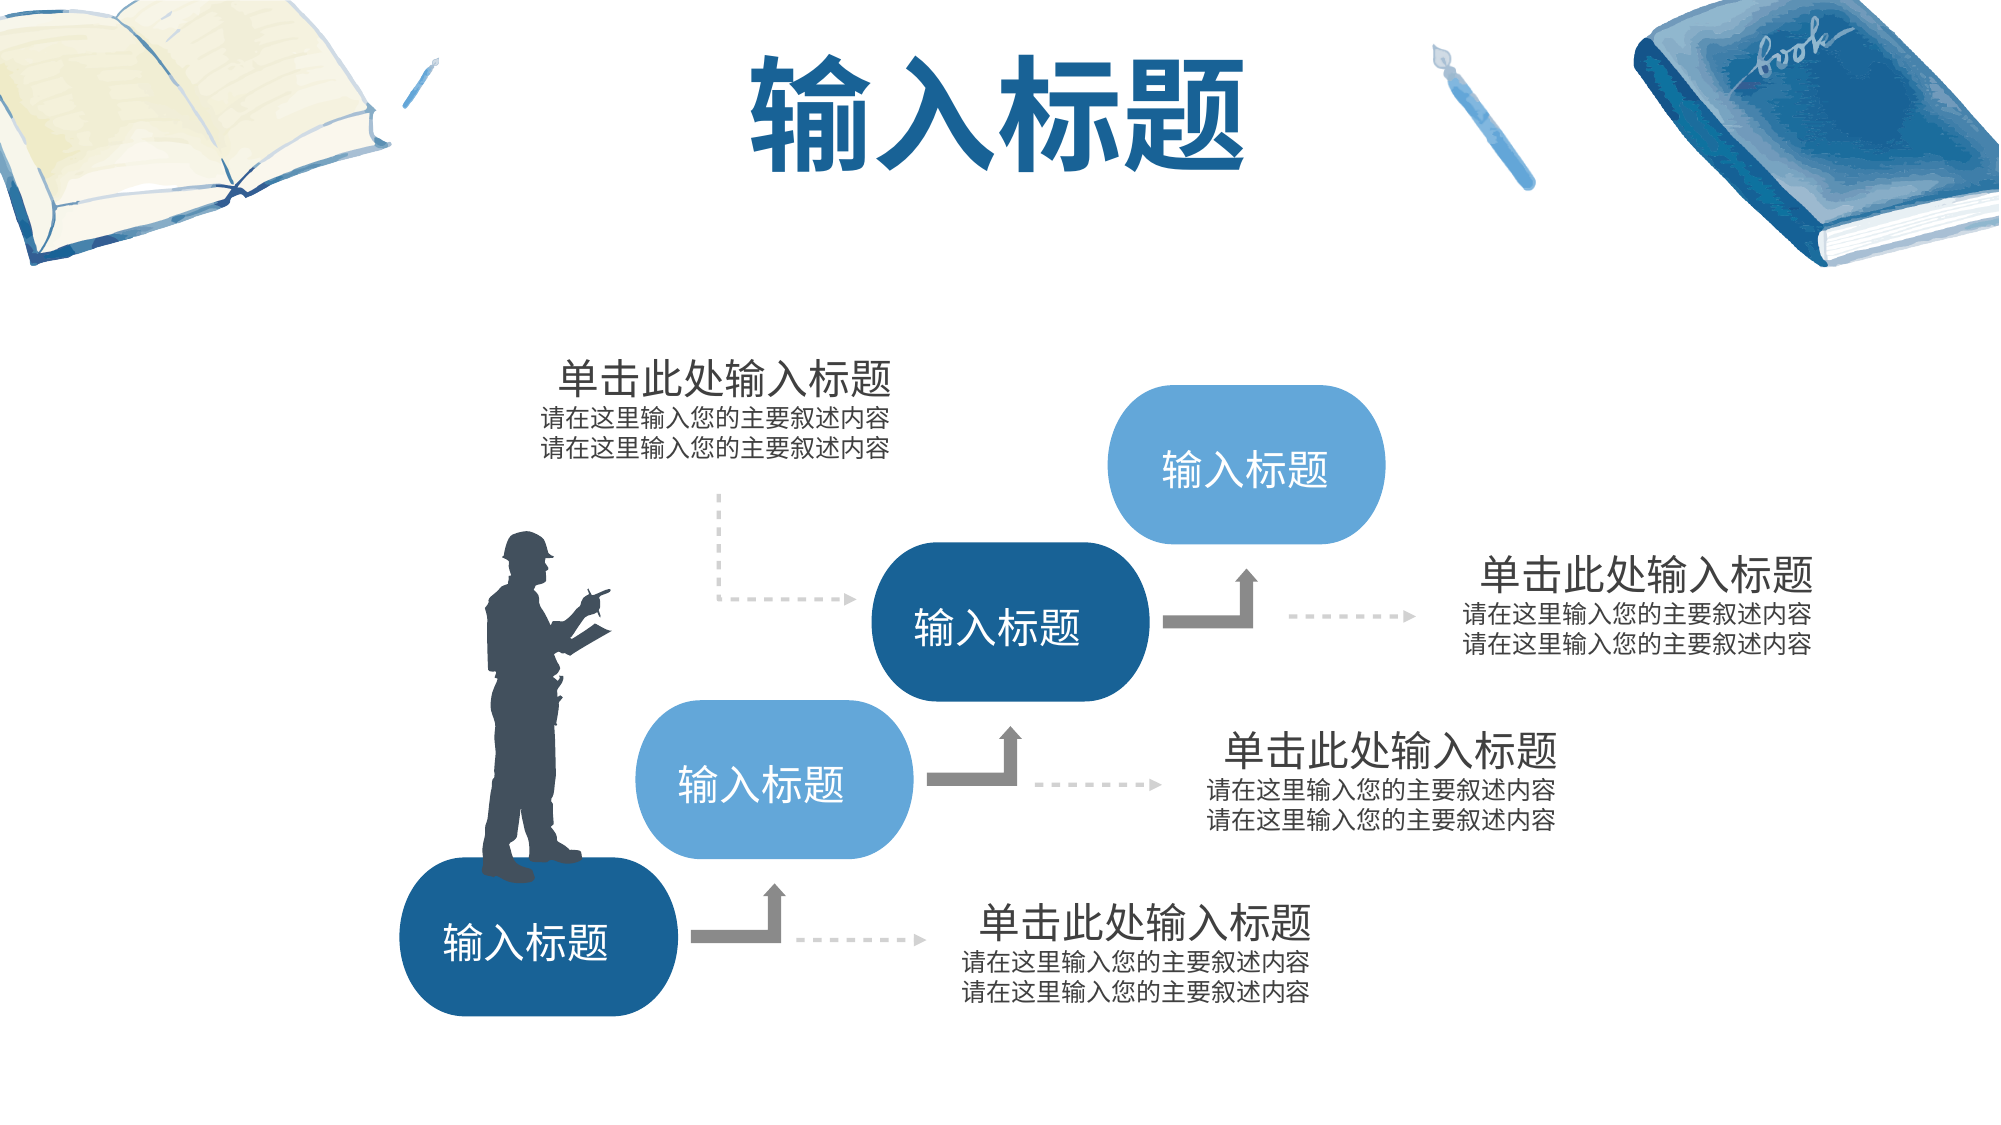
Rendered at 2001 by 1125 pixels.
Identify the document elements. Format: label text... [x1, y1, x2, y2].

text_box [635, 700, 912, 860]
text_box [998, 726, 1022, 786]
text_box 输入标题 [677, 760, 1004, 808]
text_box 单击此处输入标题 请在这里输入您的主要叙述内容 请在这里输入您的主要叙述内容 [525, 345, 907, 550]
text_box [910, 933, 927, 947]
text_box [1149, 778, 1162, 792]
text_box 输入标题 [442, 918, 769, 965]
text_box [1403, 610, 1416, 623]
text_box [1107, 385, 1384, 545]
text_box 单击此处输入标题 请在这里输入您的主要叙述内容 请在这里输入您的主要叙述内容 [946, 889, 1328, 1094]
picture [1421, 0, 2000, 280]
text_box [762, 883, 787, 944]
picture [0, 0, 447, 280]
text_box 单击此处输入标题 请在这里输入您的主要叙述内容 请在这里输入您的主要叙述内容 [1191, 716, 1573, 922]
text_box 输入标题 [607, 29, 1387, 194]
text_box [481, 531, 612, 884]
text_box 单击此处输入标题 请在这里输入您的主要叙述内容 请在这里输入您的主要叙述内容 [1447, 541, 1830, 746]
text_box 输入标题 [913, 603, 1240, 650]
text_box [399, 857, 677, 1017]
text_box [718, 550, 857, 606]
text_box 输入标题 [1161, 444, 1488, 492]
text_box [871, 542, 1148, 702]
text_box [1235, 568, 1259, 629]
